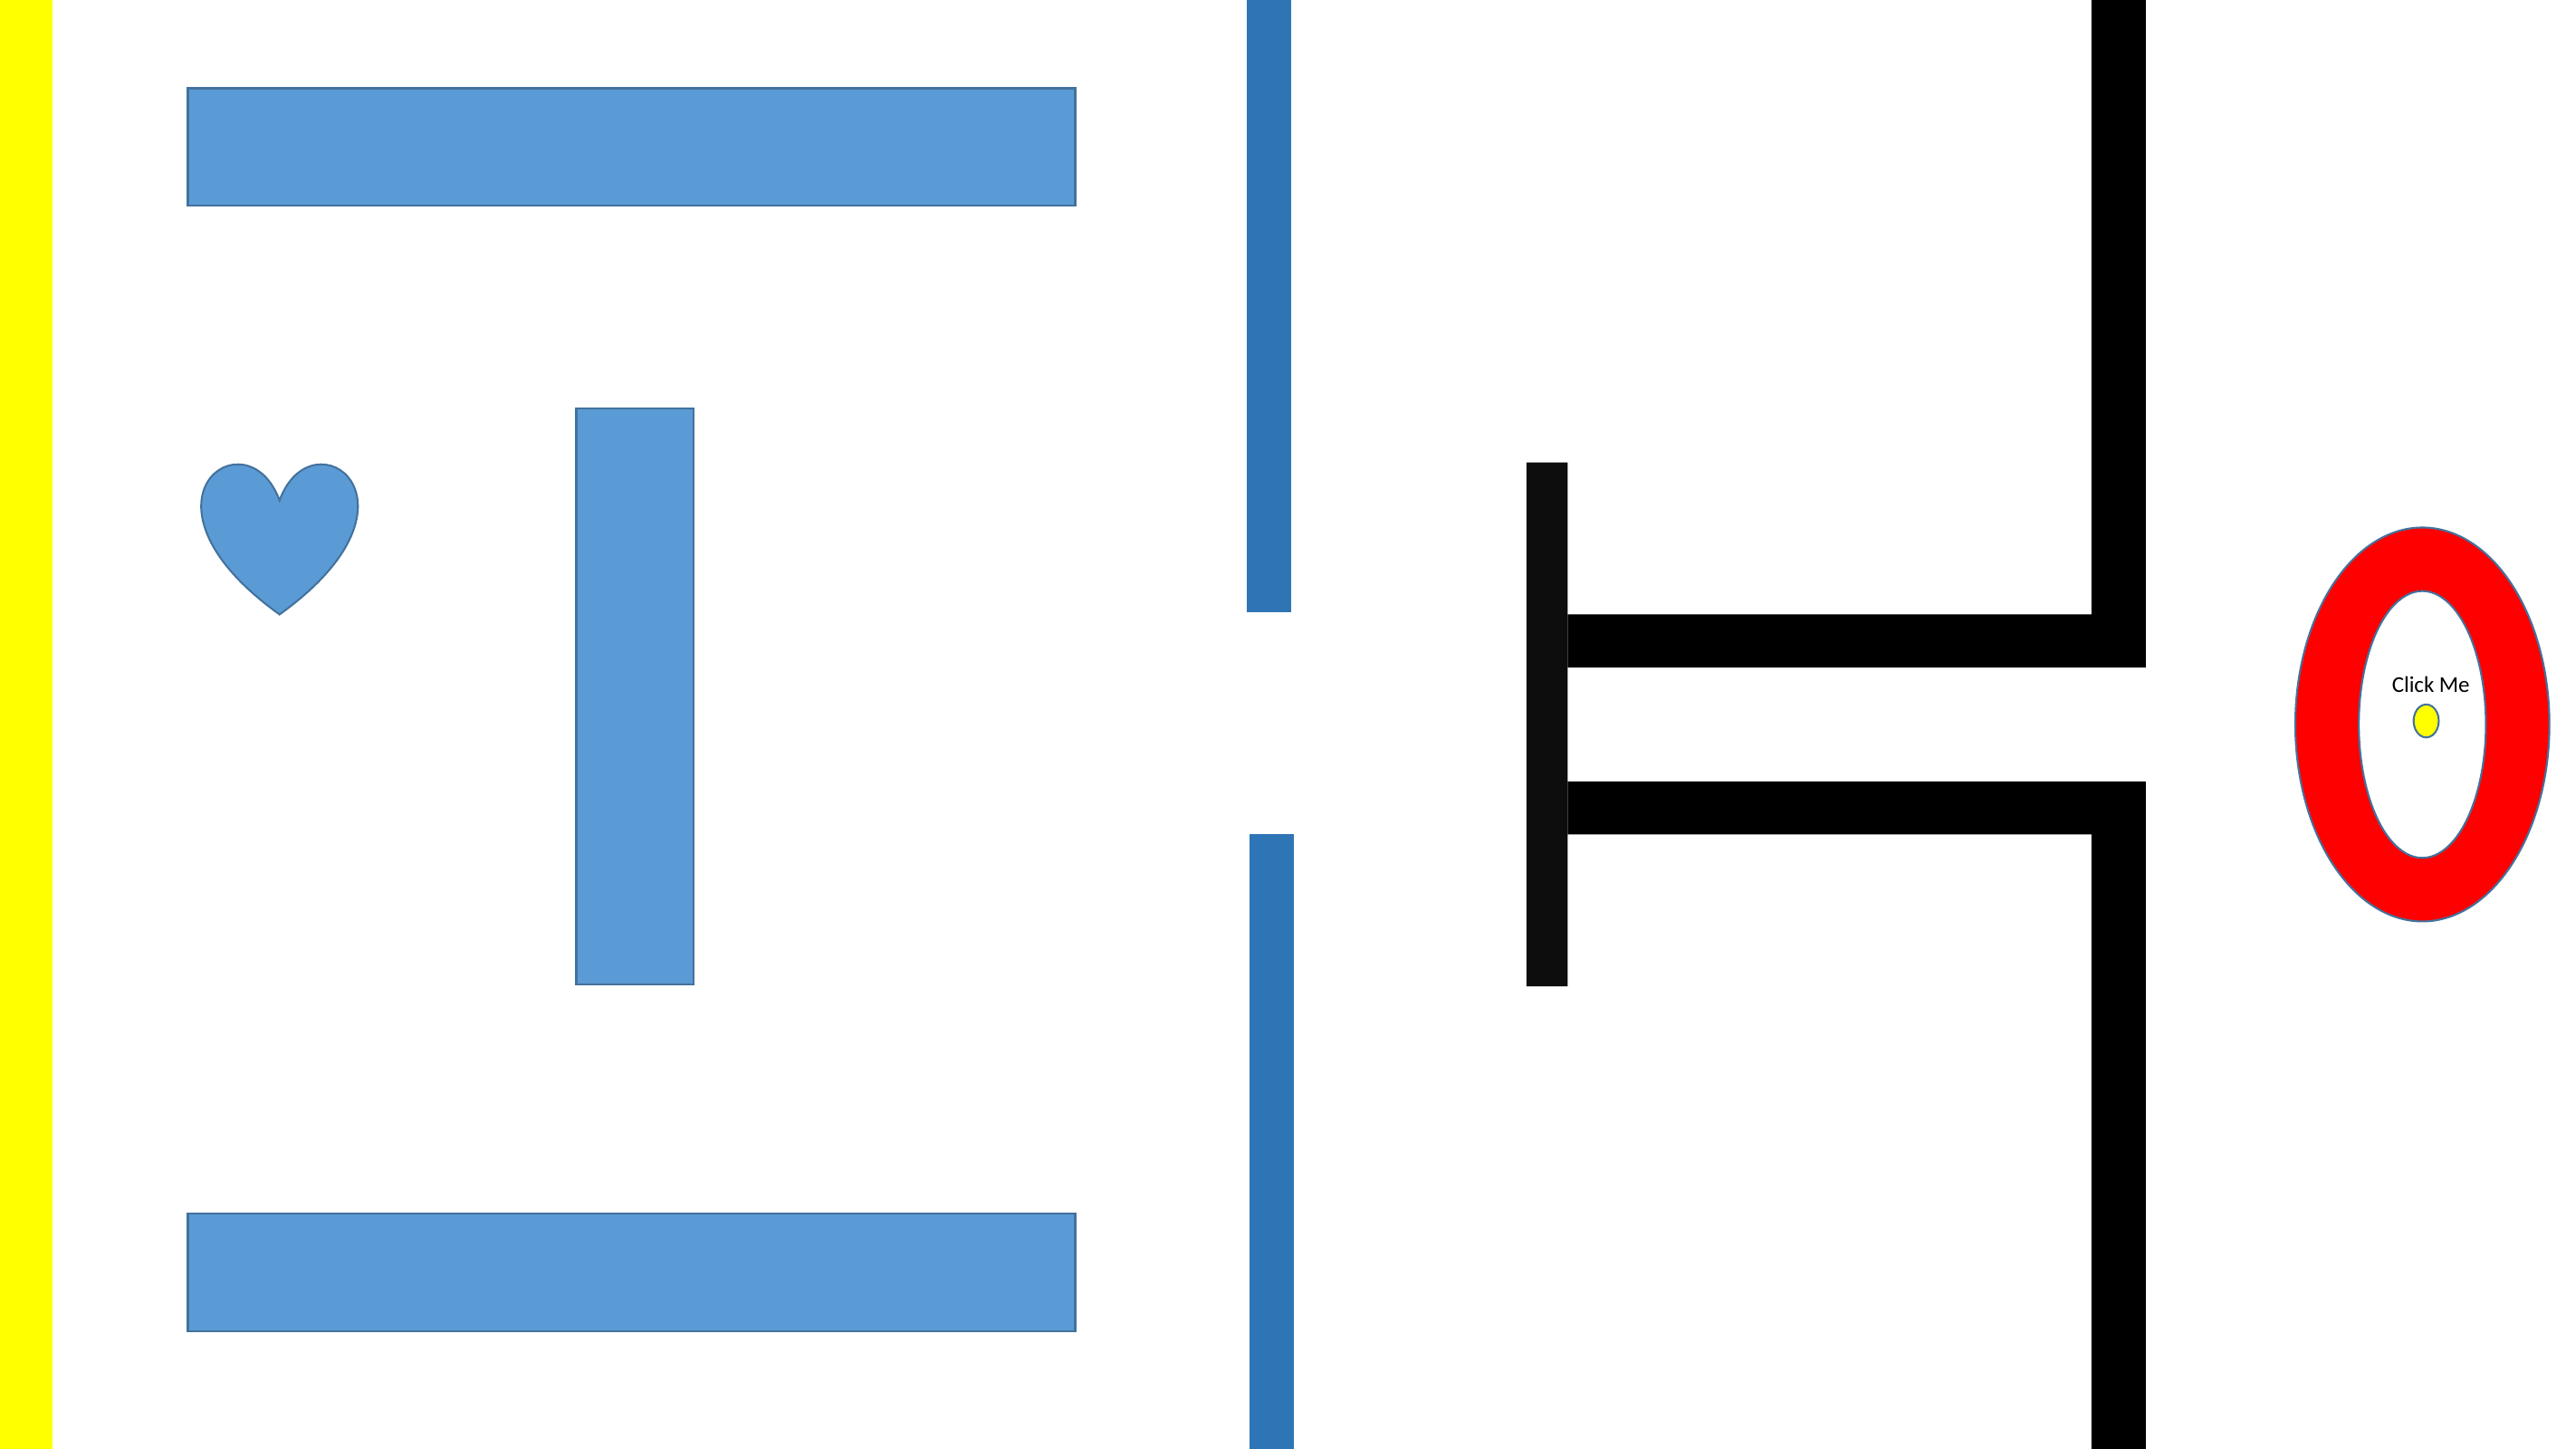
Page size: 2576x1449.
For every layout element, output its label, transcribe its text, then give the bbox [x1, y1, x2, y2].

text_box [1246, 0, 1292, 613]
text_box [1249, 833, 1295, 1449]
text_box [575, 408, 694, 985]
text_box [2412, 705, 2440, 739]
text_box [1568, 613, 2092, 668]
text_box [200, 463, 359, 616]
text_box [1568, 781, 2092, 835]
text_box [0, 0, 53, 1449]
text_box Click Me [2379, 663, 2526, 705]
text_box [2091, 0, 2147, 668]
text_box [187, 87, 1077, 206]
text_box [2294, 526, 2551, 923]
text_box [2091, 781, 2147, 1449]
text_box [187, 1213, 1077, 1332]
text_box [1526, 462, 1568, 987]
